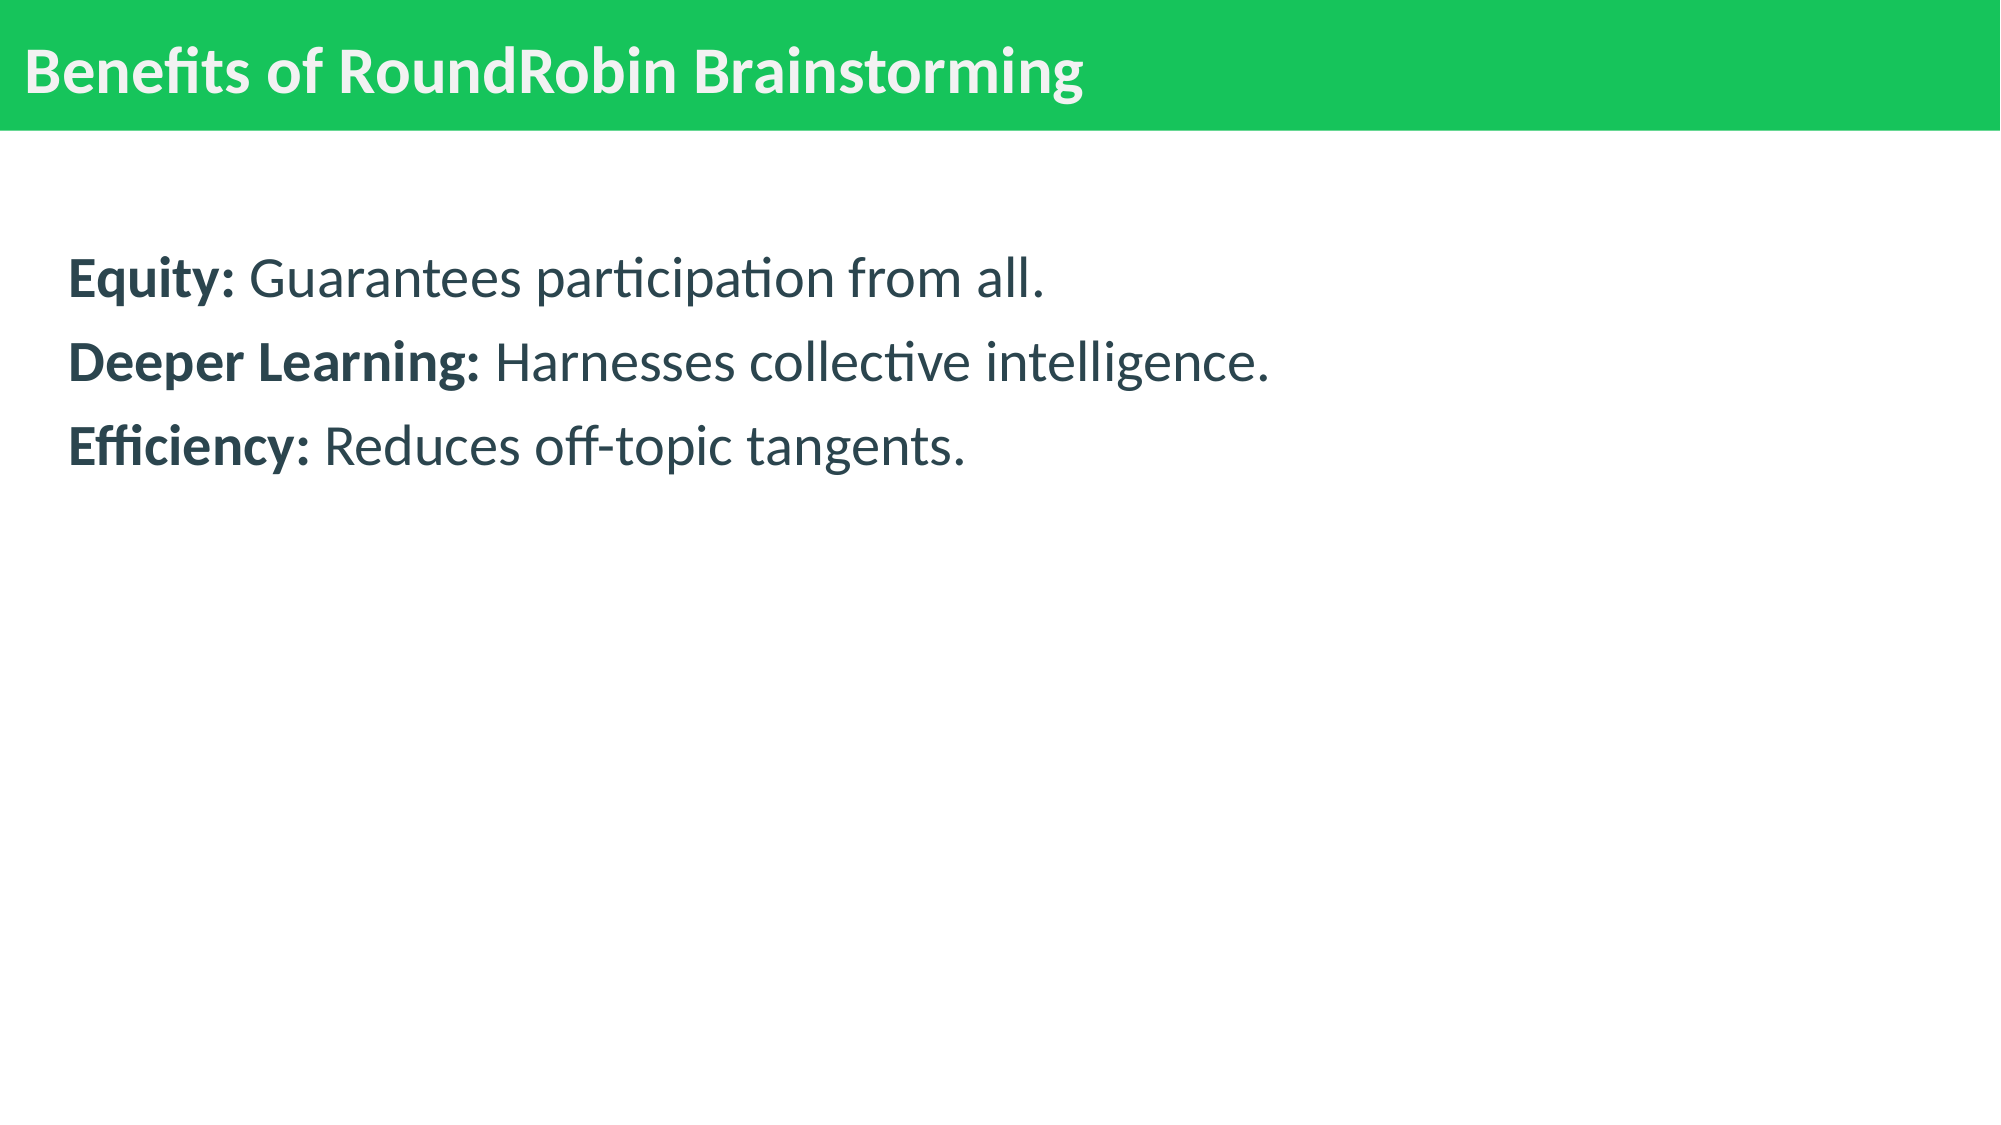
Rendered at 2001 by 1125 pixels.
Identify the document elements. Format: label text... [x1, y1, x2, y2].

list Equity: Guarantees participation from all. Deeper Learning: Harnesses collective intelligence. Efficiency: Reduces off-topic tangents. [16, 239, 1976, 1108]
title Benefits of RoundRobin Brainstorming [16, 13, 1976, 131]
